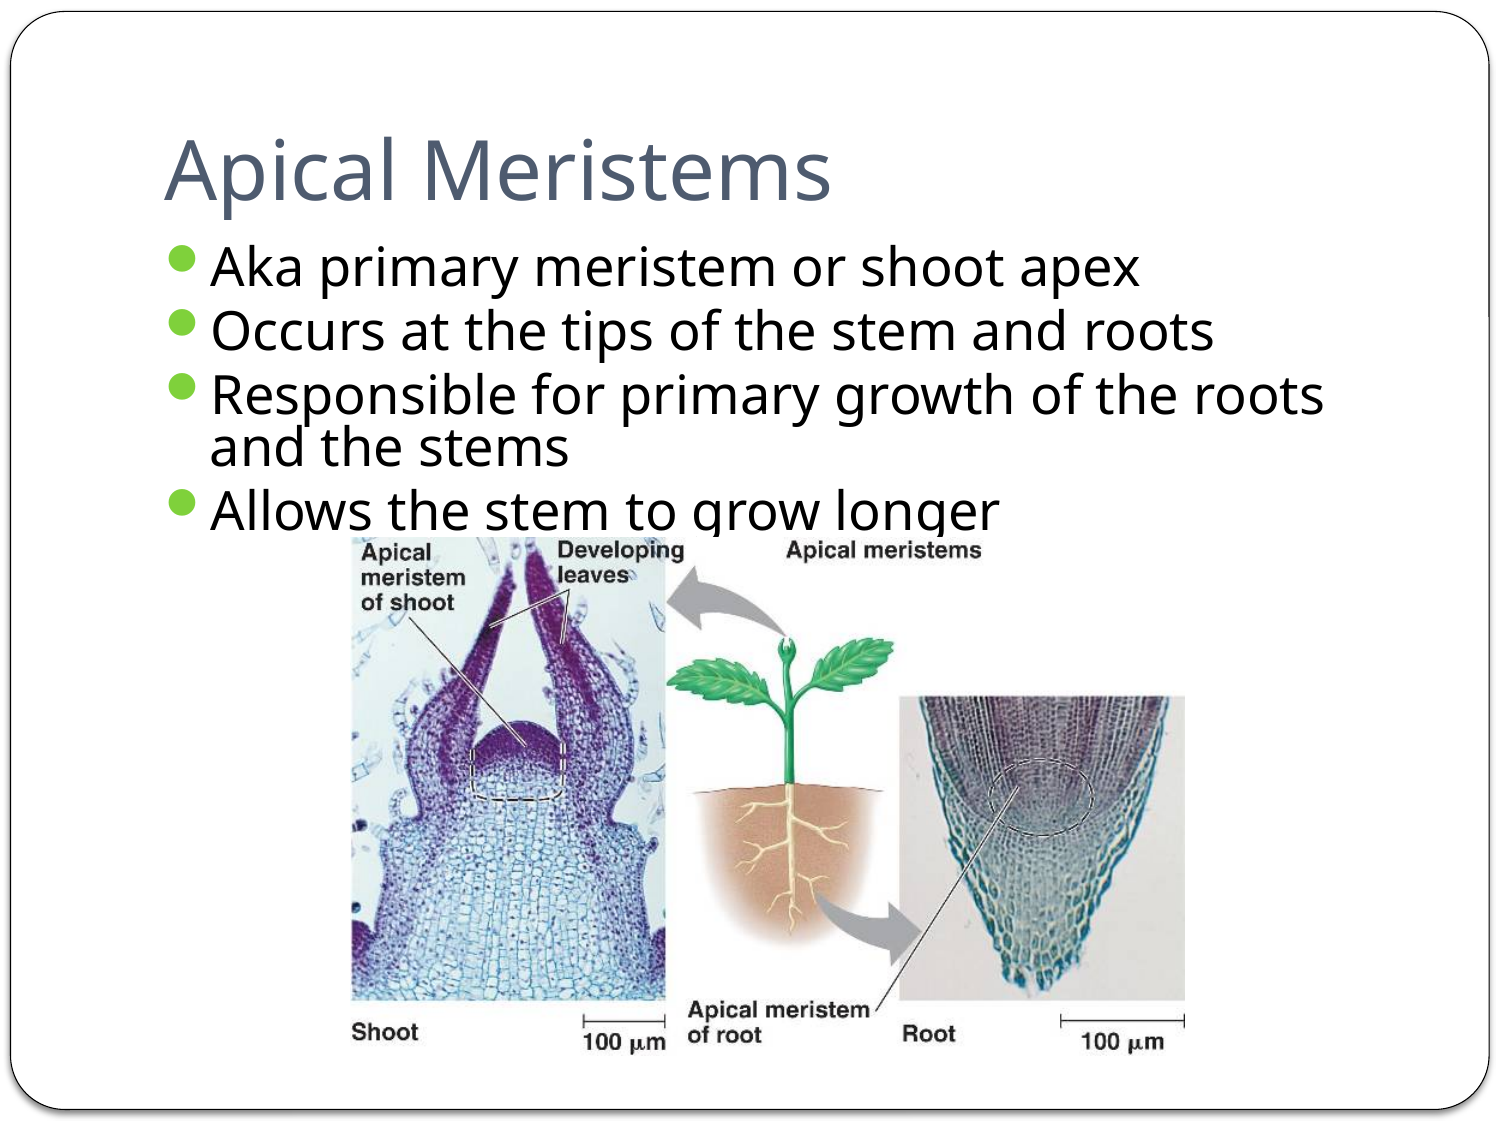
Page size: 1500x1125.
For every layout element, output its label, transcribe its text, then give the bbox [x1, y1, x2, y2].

picture [349, 537, 1185, 1056]
list Aka primary meristem or shoot apex Occurs at the tips of the stem and roots Responsible for primary growth of the roots and the stems Allows the stem to grow longer [150, 237, 1425, 988]
title Apical Meristems [150, 45, 1425, 233]
